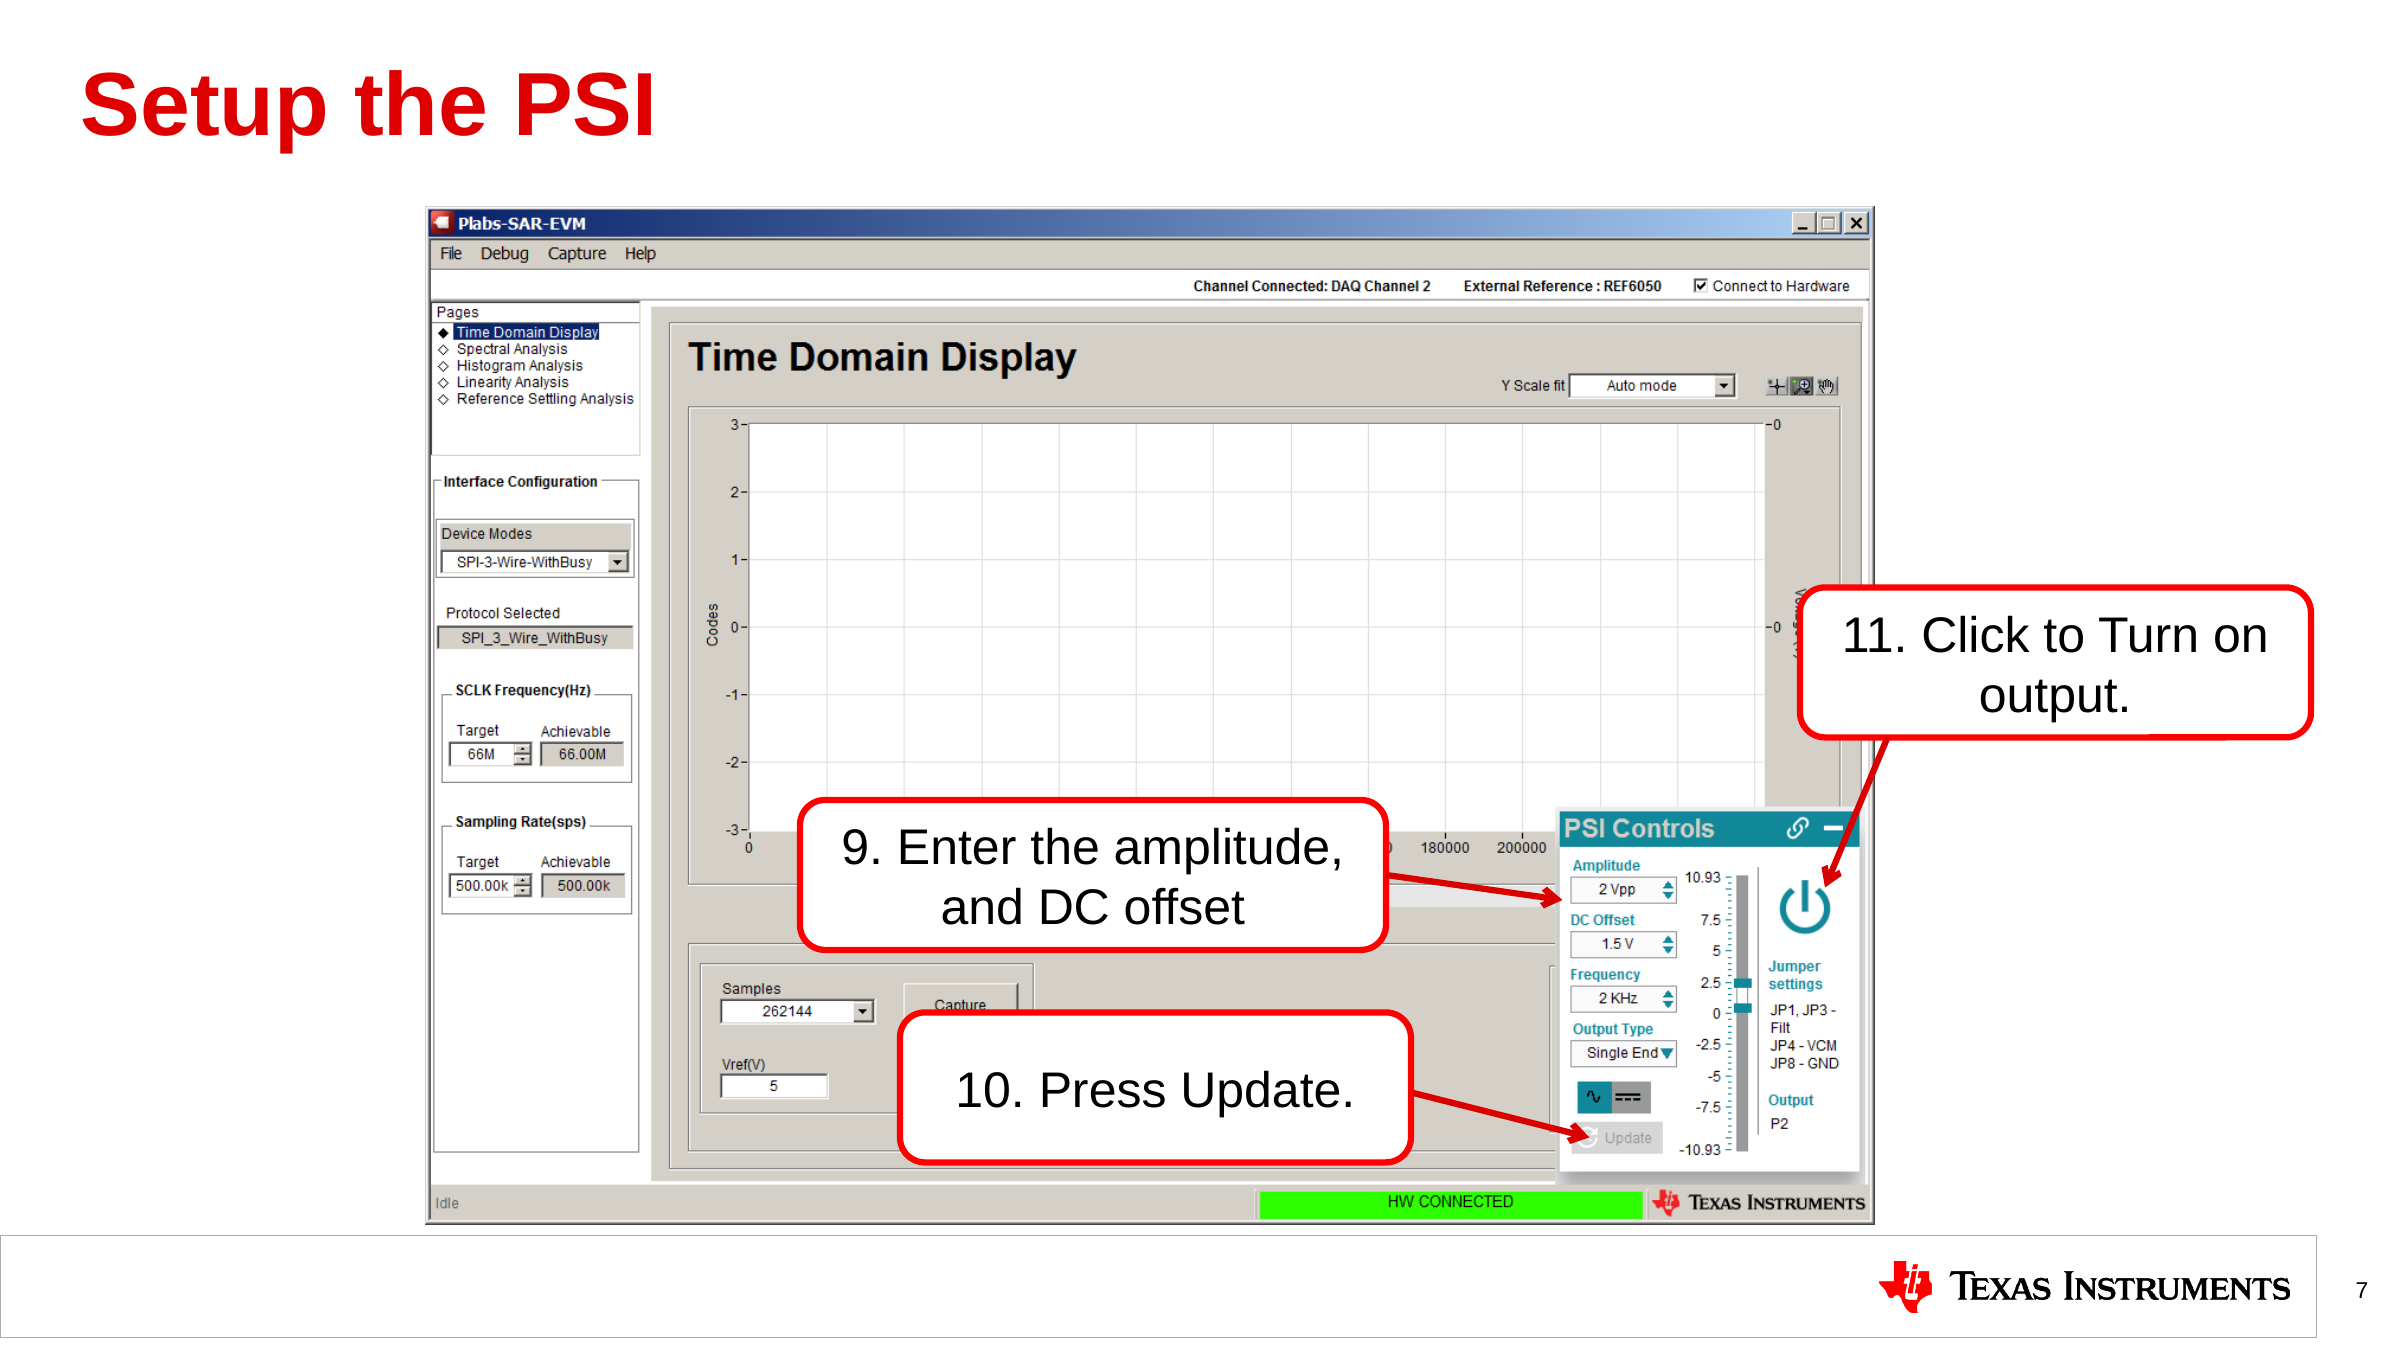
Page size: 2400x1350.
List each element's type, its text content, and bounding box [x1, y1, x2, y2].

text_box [899, 1012, 1590, 1163]
slide_number 7 [1828, 1265, 2389, 1307]
picture [1879, 1261, 2290, 1265]
title Setup the PSI [60, 27, 2363, 189]
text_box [1799, 587, 2312, 888]
picture [424, 205, 1876, 1226]
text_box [799, 799, 1563, 951]
picture [1879, 1307, 2290, 1313]
